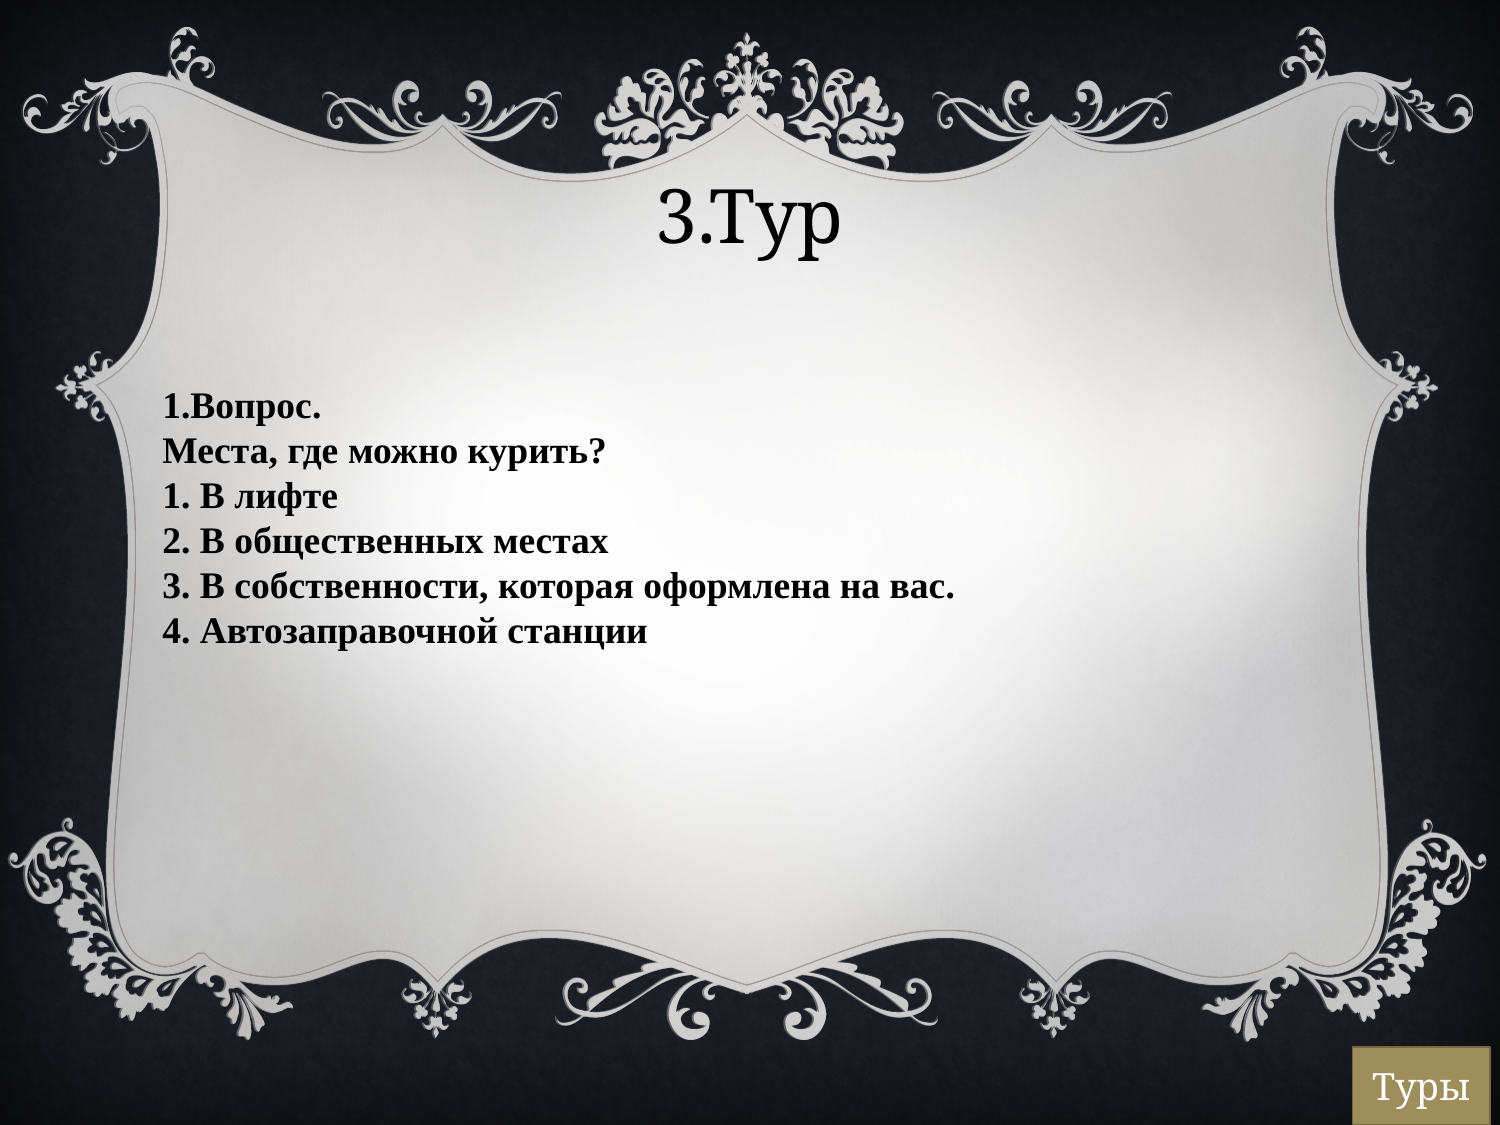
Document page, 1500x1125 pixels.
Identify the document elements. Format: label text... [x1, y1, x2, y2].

picture [0, 0, 1500, 1125]
text_box 1.Вопрос. Места, где можно курить? 1. В лифте 2. В общественных местах 3. В собственности, которая оформлена на вас. 4. Автозаправочной станции [147, 373, 1306, 659]
text_box Туры [1352, 1046, 1491, 1125]
text_box 3.Тур [640, 160, 859, 266]
